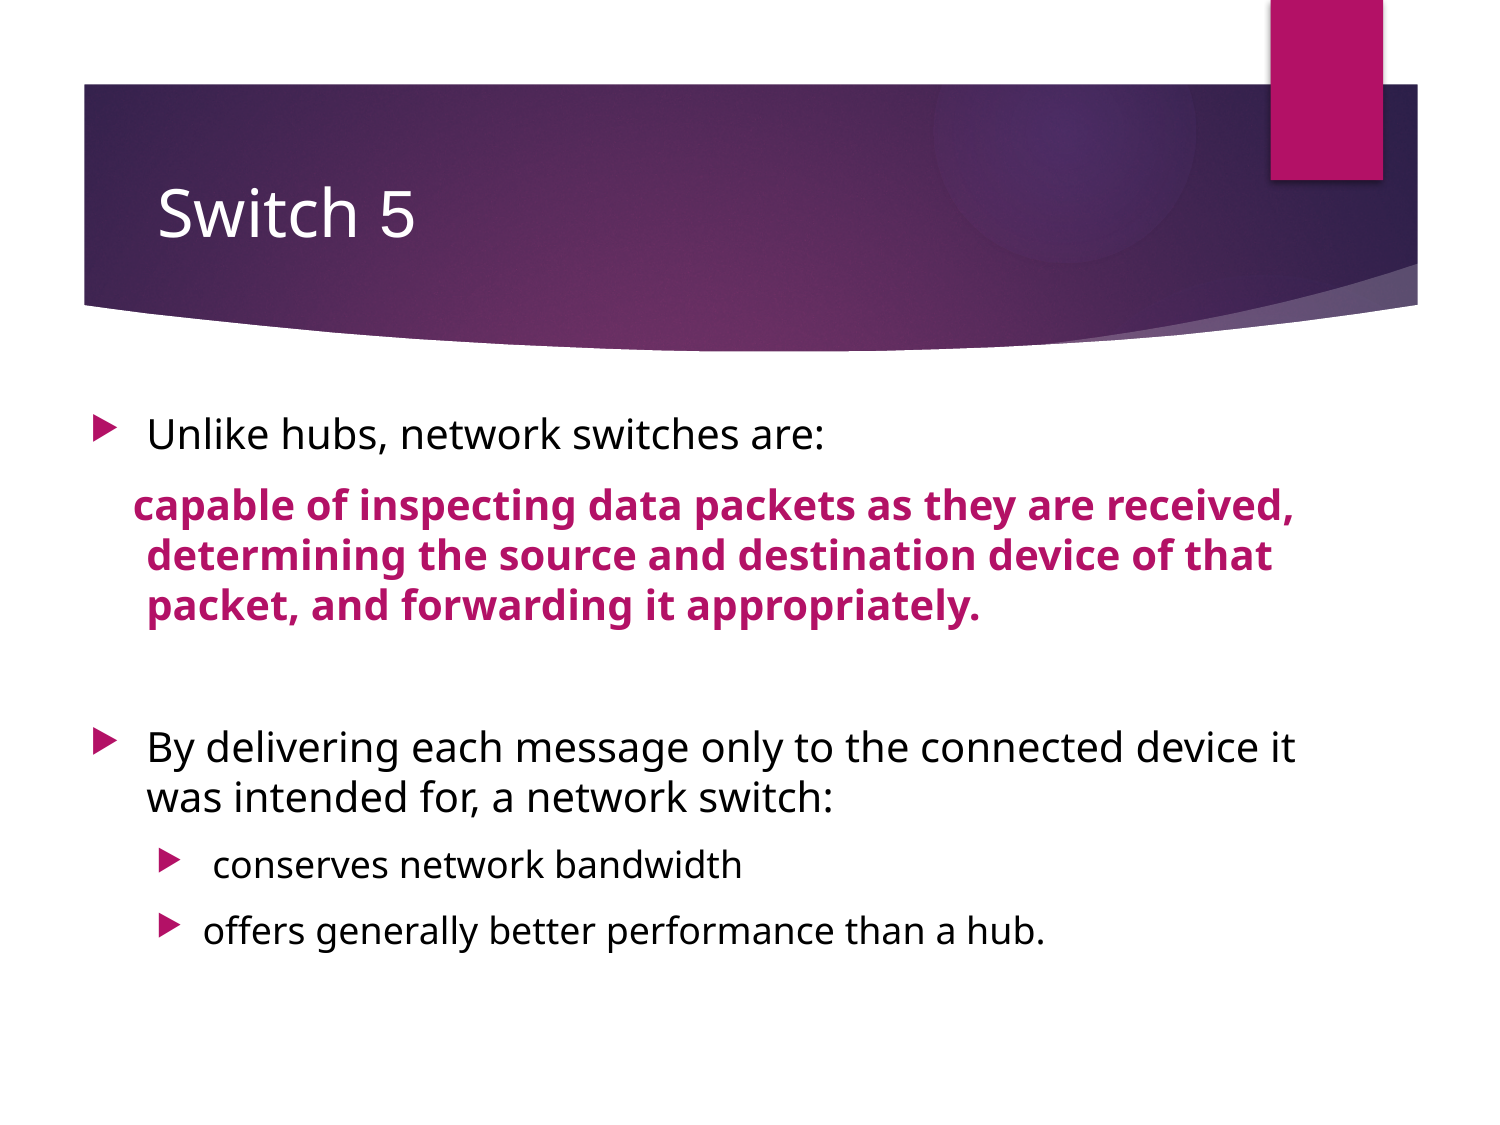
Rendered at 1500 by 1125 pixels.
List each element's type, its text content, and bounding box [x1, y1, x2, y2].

list Unlike hubs, network switches are: capable of inspecting data packets as they are received, determining the source and destination device of that packet, and forwarding it appropriately. By delivering each message only to the connected device it was intended for, a network switch: conserves network bandwidth offers generally better performance than a hub. [75, 399, 1334, 980]
title 5 Switch [142, 152, 1183, 269]
